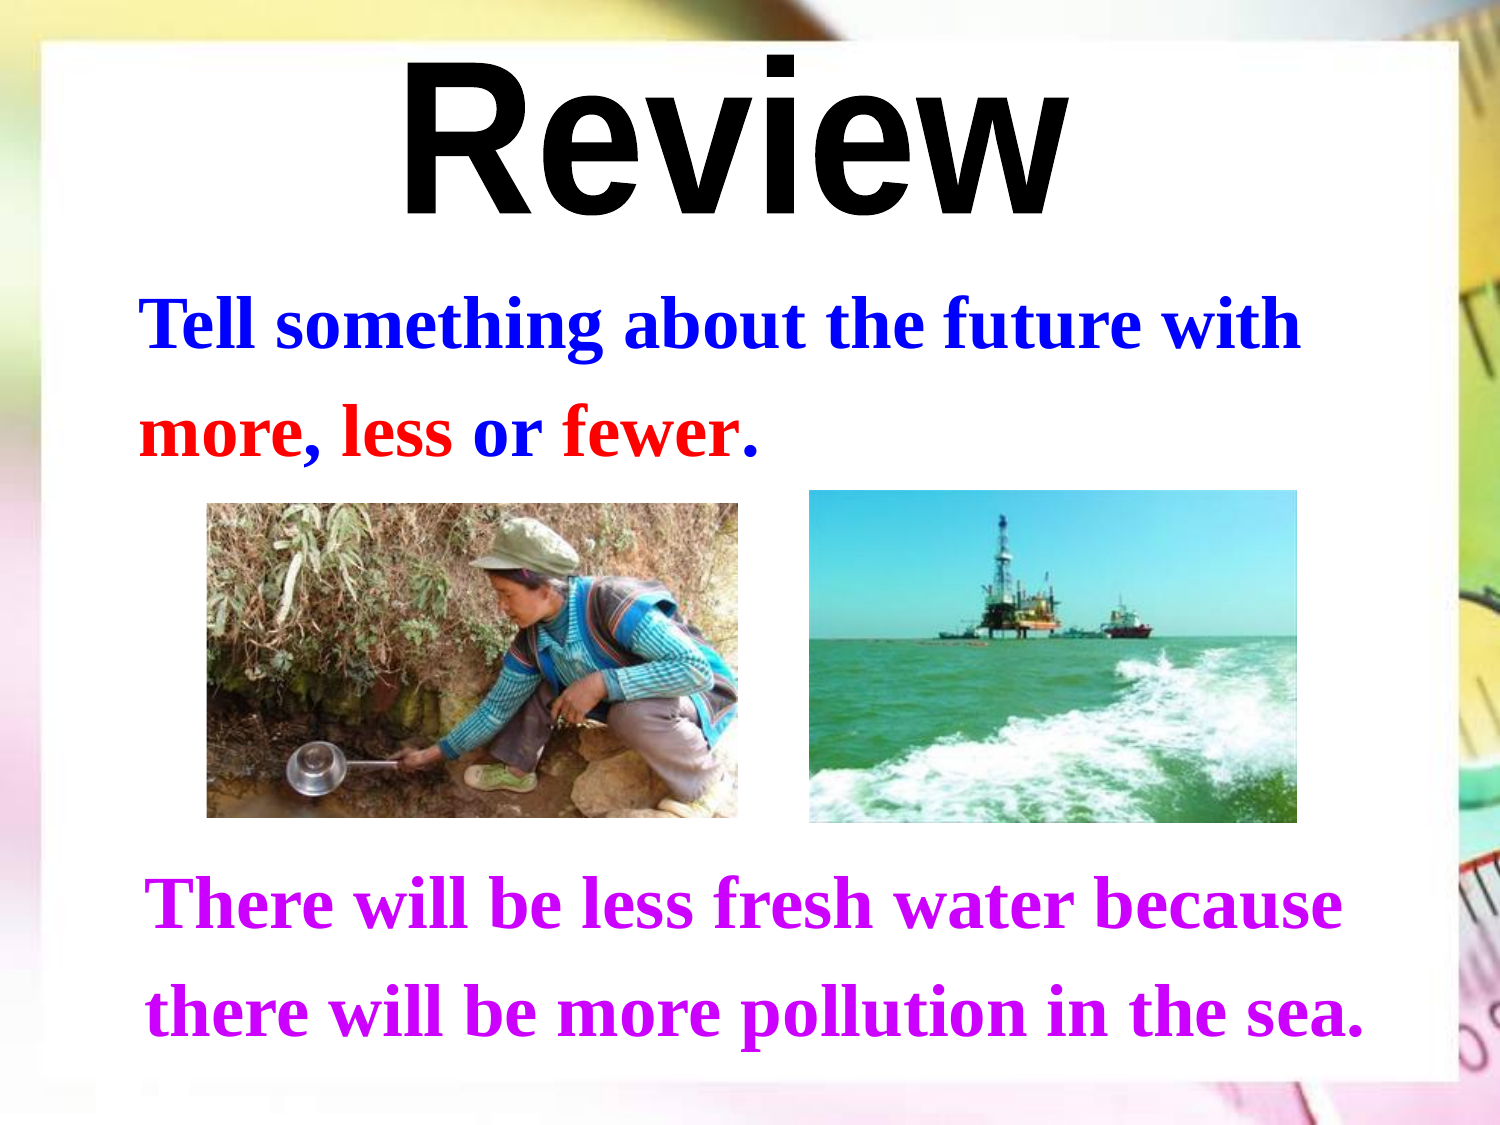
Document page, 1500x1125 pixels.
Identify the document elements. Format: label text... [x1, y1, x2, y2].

text_box There will be less fresh water because there will be more pollution in the sea. [129, 827, 1424, 1059]
picture [0, 0, 1500, 1125]
text_box Tell something about the future with more, less or fewer. [123, 248, 1376, 479]
